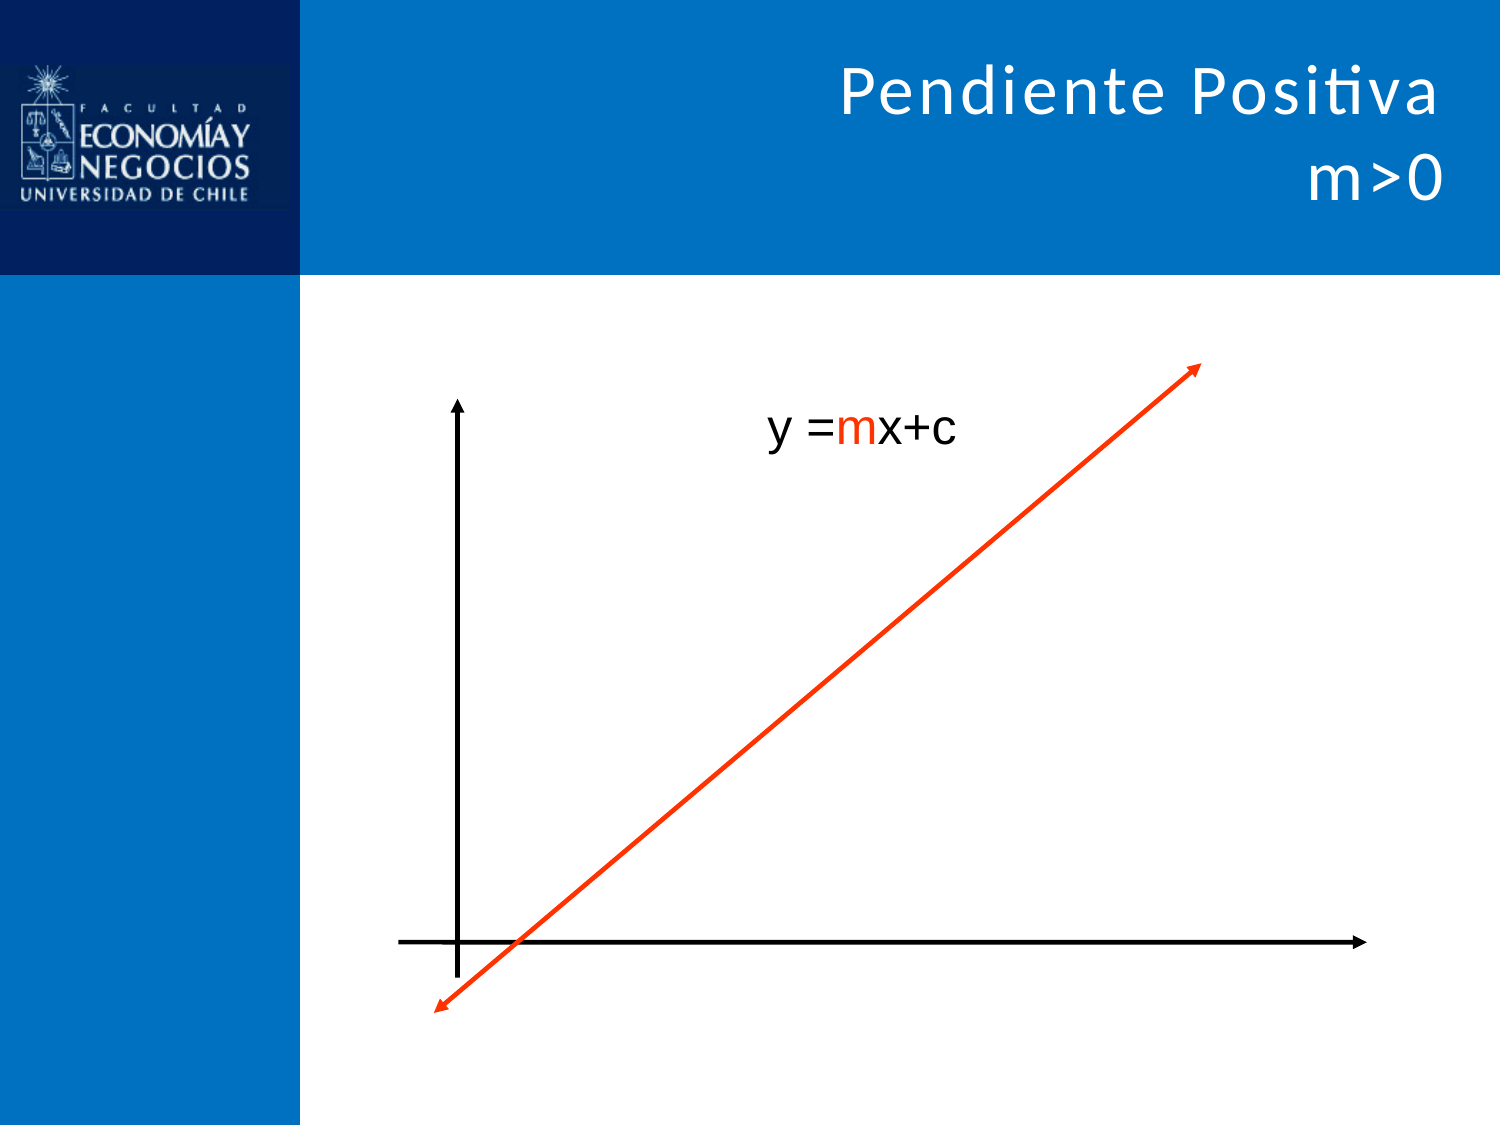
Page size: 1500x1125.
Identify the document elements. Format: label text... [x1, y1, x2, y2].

picture [0, 64, 290, 211]
title Pendiente Positiva m>0 [433, 35, 1459, 223]
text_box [398, 362, 1368, 1014]
